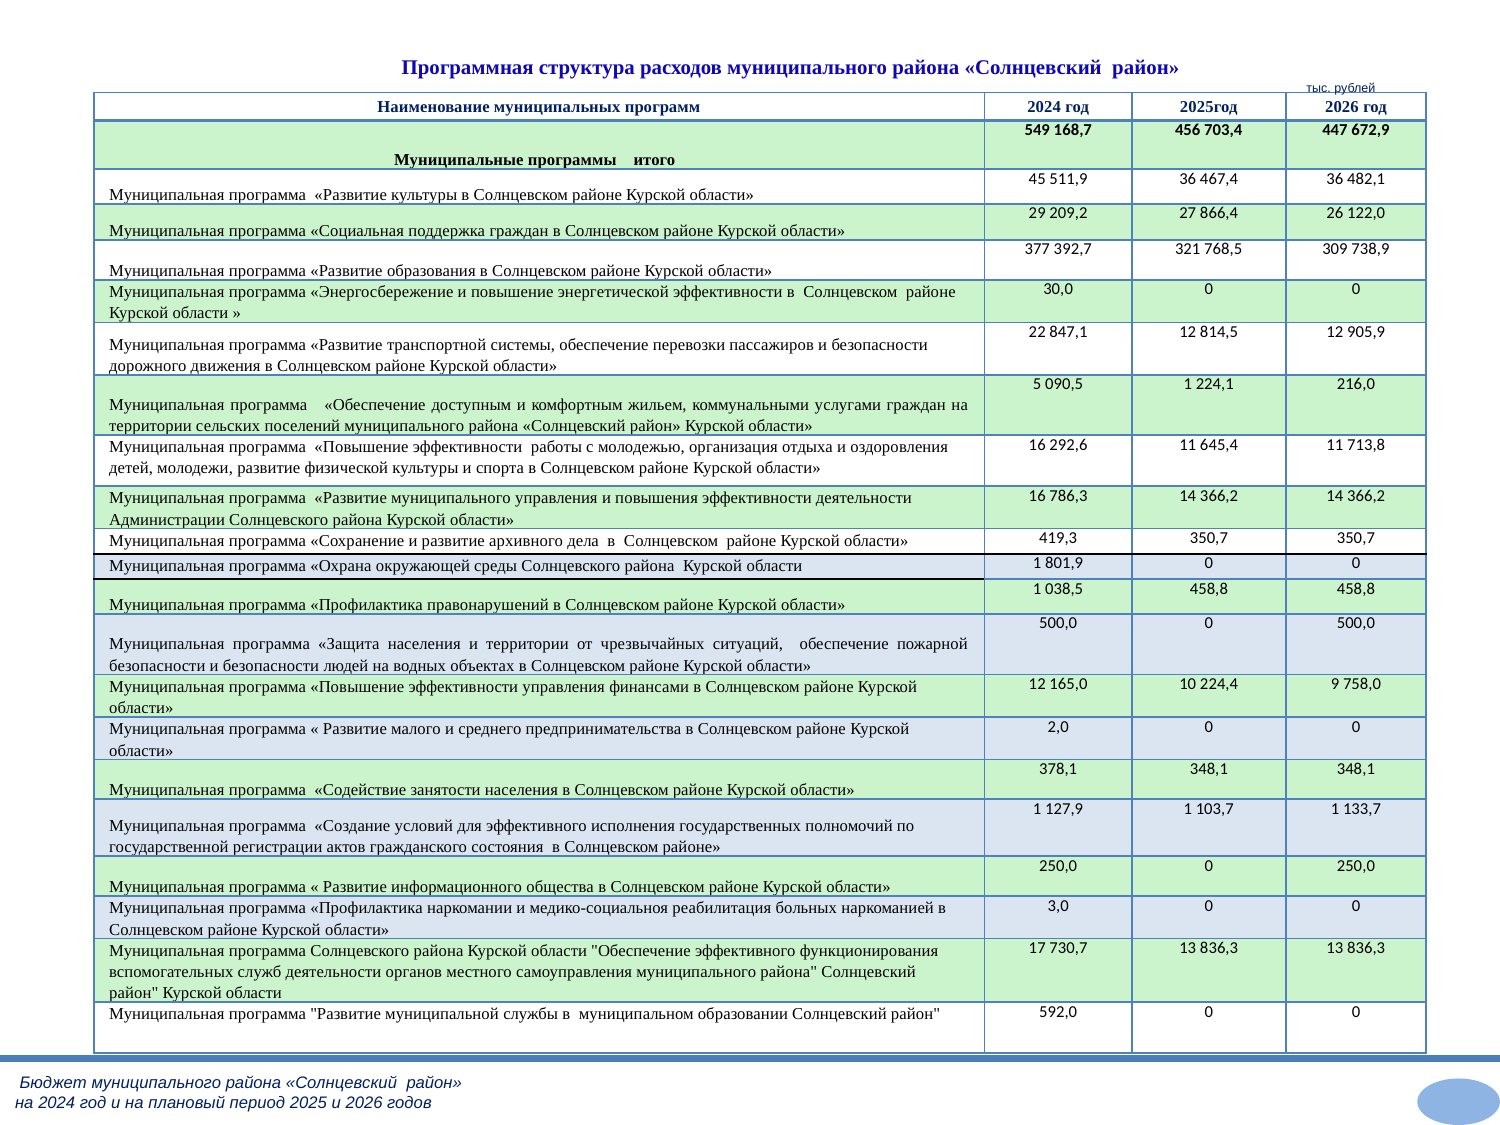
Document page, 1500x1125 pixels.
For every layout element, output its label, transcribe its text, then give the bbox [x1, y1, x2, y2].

text_box тыс. рублей [1291, 57, 1470, 103]
table_cell 26 122,0 [1287, 205, 1425, 239]
table_cell 12 165,0 [985, 675, 1131, 716]
table_cell Муниципальная программа «Социальная поддержка граждан в Солнцевском районе Курской области» [95, 205, 984, 239]
table_cell 1 103,7 [1133, 800, 1285, 855]
table_cell Муниципальные программы итого [95, 122, 984, 168]
table_cell 0 [1133, 857, 1285, 895]
table_cell Муниципальная программа «Повышение эффективности работы с молодежью, организация отдыха и оздоровления детей, молодежи, развитие физической культуры и спорта в Солнцевском районе Курской области» [95, 436, 984, 485]
table_cell 2,0 [985, 718, 1131, 759]
table_cell 5 090,5 [985, 376, 1131, 434]
table_cell 0 [1133, 615, 1285, 674]
table_cell 500,0 [985, 615, 1131, 674]
table_cell 321 768,5 [1133, 241, 1285, 279]
table_cell 17 730,7 [985, 939, 1131, 1001]
table_cell Муниципальная программа «Охрана окружающей среды Солнцевского района Курской области [95, 555, 984, 578]
table_cell 216,0 [1287, 376, 1425, 434]
table_cell 549 168,7 [985, 122, 1131, 168]
table_cell 458,8 [1287, 580, 1425, 613]
table_cell Муниципальная программа «Содействие занятости населения в Солнцевском районе Курской области» [95, 760, 984, 798]
table_cell 0 [1133, 718, 1285, 759]
table_cell 377 392,7 [985, 241, 1131, 279]
table_cell 0 [1133, 897, 1285, 938]
table_cell 419,3 [985, 529, 1131, 553]
table_cell 348,1 [1287, 760, 1425, 798]
table_cell 45 511,9 [985, 170, 1131, 203]
table_cell Муниципальная программа «Сохранение и развитие архивного дела в Солнцевском районе Курской области» [95, 529, 984, 553]
table_cell 378,1 [985, 760, 1131, 798]
table_cell Муниципальная программа «Развитие образования в Солнцевском районе Курской области» [95, 241, 984, 279]
table_cell Муниципальная программа "Развитие муниципальной службы в муниципальном образовании Солнцевский район" [95, 1003, 984, 1052]
table_cell 592,0 [985, 1003, 1131, 1052]
table_cell 0 [1133, 281, 1285, 322]
table_header 2026 год [1287, 93, 1425, 119]
table_cell 13 836,3 [1287, 939, 1425, 1001]
table_cell 13 836,3 [1133, 939, 1285, 1001]
table_cell Муниципальная программа «Обеспечение доступным и комфортным жильем, коммунальными услугами граждан на территории сельских поселений муниципального района «Солнцевский район» Курской области» [95, 376, 984, 434]
table_cell 1 801,9 [985, 555, 1131, 578]
table_cell 0 [1133, 1003, 1285, 1052]
table_cell 1 038,5 [985, 580, 1131, 613]
table_cell 16 786,3 [985, 487, 1131, 528]
table_cell 500,0 [1287, 615, 1425, 674]
table_cell Муниципальная программа «Развитие муниципального управления и повышения эффективности деятельности Администрации Солнцевского района Курской области» [95, 487, 984, 528]
table_header Наименование муниципальных программ [95, 93, 984, 119]
table_cell 27 866,4 [1133, 205, 1285, 239]
table_header 2024 год [985, 93, 1131, 119]
table_cell 1 133,7 [1287, 800, 1425, 855]
table_cell 29 209,2 [985, 205, 1131, 239]
table_cell Муниципальная программа « Развитие информационного общества в Солнцевском районе Курской области» [95, 857, 984, 895]
table_cell Муниципальная программа « Развитие малого и среднего предпринимательства в Солнцевском районе Курской области» [95, 718, 984, 759]
table_header 2025год [1133, 93, 1285, 119]
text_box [0, 1058, 1500, 1125]
table_cell 22 847,1 [985, 323, 1131, 374]
table_cell 12 905,9 [1287, 323, 1425, 374]
table_cell 36 482,1 [1287, 170, 1425, 203]
table_cell Муниципальная программа «Развитие культуры в Солнцевском районе Курской области» [95, 170, 984, 203]
table_cell 250,0 [985, 857, 1131, 895]
table_cell Муниципальная программа «Профилактика правонарушений в Солнцевском районе Курской области» [95, 580, 984, 613]
table_cell Муниципальная программа «Повышение эффективности управления финансами в Солнцевском районе Курской области» [95, 675, 984, 716]
table_cell 14 366,2 [1133, 487, 1285, 528]
table_cell 0 [1133, 555, 1285, 578]
table_cell 0 [1287, 1003, 1425, 1052]
title Программная структура расходов муниципального района «Солнцевский район» [81, 39, 1500, 93]
table_cell 309 738,9 [1287, 241, 1425, 279]
table_cell 250,0 [1287, 857, 1425, 895]
table_cell 456 703,4 [1133, 122, 1285, 168]
table_cell 458,8 [1133, 580, 1285, 613]
table_cell 12 814,5 [1133, 323, 1285, 374]
table_cell 0 [1287, 718, 1425, 759]
table_cell 9 758,0 [1287, 675, 1425, 716]
table_cell 30,0 [985, 281, 1131, 322]
table_cell Муниципальная программа «Развитие транспортной системы, обеспечение перевозки пассажиров и безопасности дорожного движения в Солнцевском районе Курской области» [95, 323, 984, 374]
table_cell Муниципальная программа Солнцевского района Курской области "Обеспечение эффективного функционирования вспомогательных служб деятельности органов местного самоуправления муниципального района" Солнцевский район" Курской области [95, 939, 984, 1001]
table_cell 350,7 [1287, 529, 1425, 553]
table_cell Муниципальная программа «Энергосбережение и повышение энергетической эффективности в Солнцевском районе Курской области » [95, 281, 984, 322]
table_cell 0 [1287, 281, 1425, 322]
table_cell 0 [1287, 897, 1425, 938]
table_cell 350,7 [1133, 529, 1285, 553]
table_cell 10 224,4 [1133, 675, 1285, 716]
table_cell 11 645,4 [1133, 436, 1285, 485]
table_cell 0 [1287, 555, 1425, 578]
table_cell 447 672,9 [1287, 122, 1425, 168]
table_cell 1 224,1 [1133, 376, 1285, 434]
table_cell 3,0 [985, 897, 1131, 938]
table_cell 36 467,4 [1133, 170, 1285, 203]
table_cell Муниципальная программа «Защита населения и территории от чрезвычайных ситуаций, обеспечение пожарной безопасности и безопасности людей на водных объектах в Солнцевском районе Курской области» [95, 615, 984, 674]
table_cell Муниципальная программа «Профилактика наркомании и медико-социальноя реабилитация больных наркоманией в Солнцевском районе Курской области» [95, 897, 984, 938]
table_cell 11 713,8 [1287, 436, 1425, 485]
table_cell 16 292,6 [985, 436, 1131, 485]
table_cell 348,1 [1133, 760, 1285, 798]
table_cell Муниципальная программа «Создание условий для эффективного исполнения государственных полномочий по государственной регистрации актов гражданского состояния в Солнцевском районе» [95, 800, 984, 855]
table_cell 14 366,2 [1287, 487, 1425, 528]
table_cell 1 127,9 [985, 800, 1131, 855]
